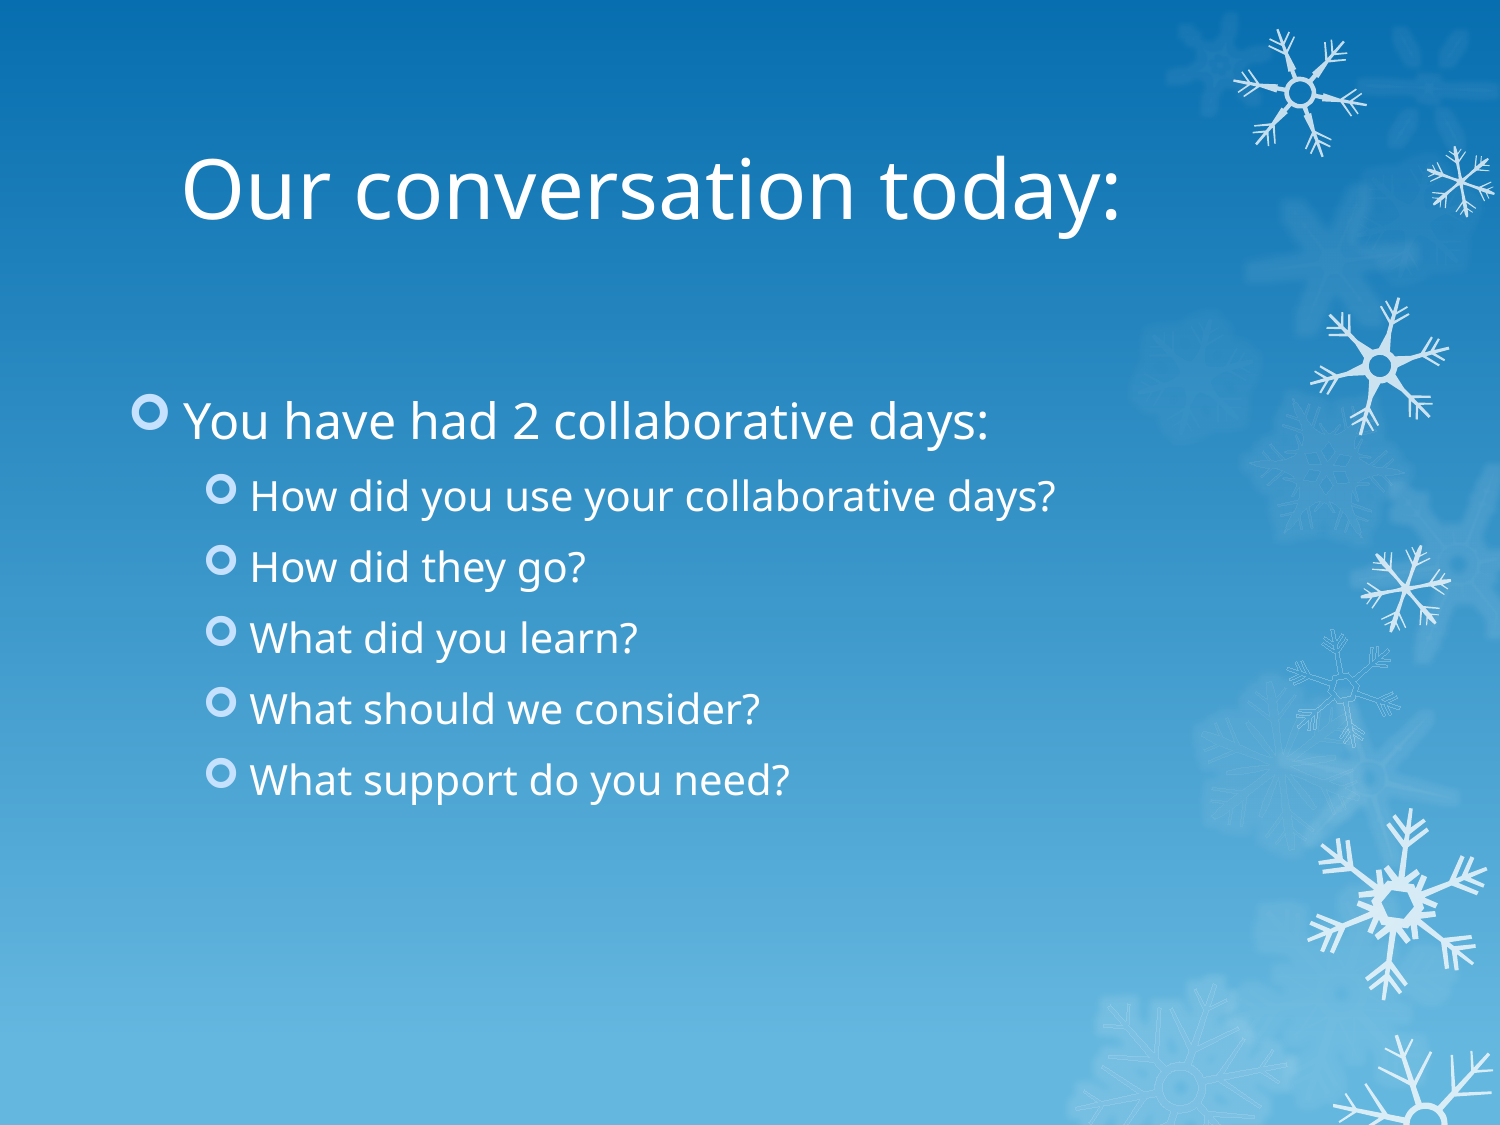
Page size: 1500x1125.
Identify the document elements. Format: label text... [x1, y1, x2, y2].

list You have had 2 collaborative days: How did you use your collaborative days? How did they go? What did you learn? What should we consider? What support do you need? [112, 296, 1335, 962]
title Our conversation today: [165, 110, 1335, 263]
